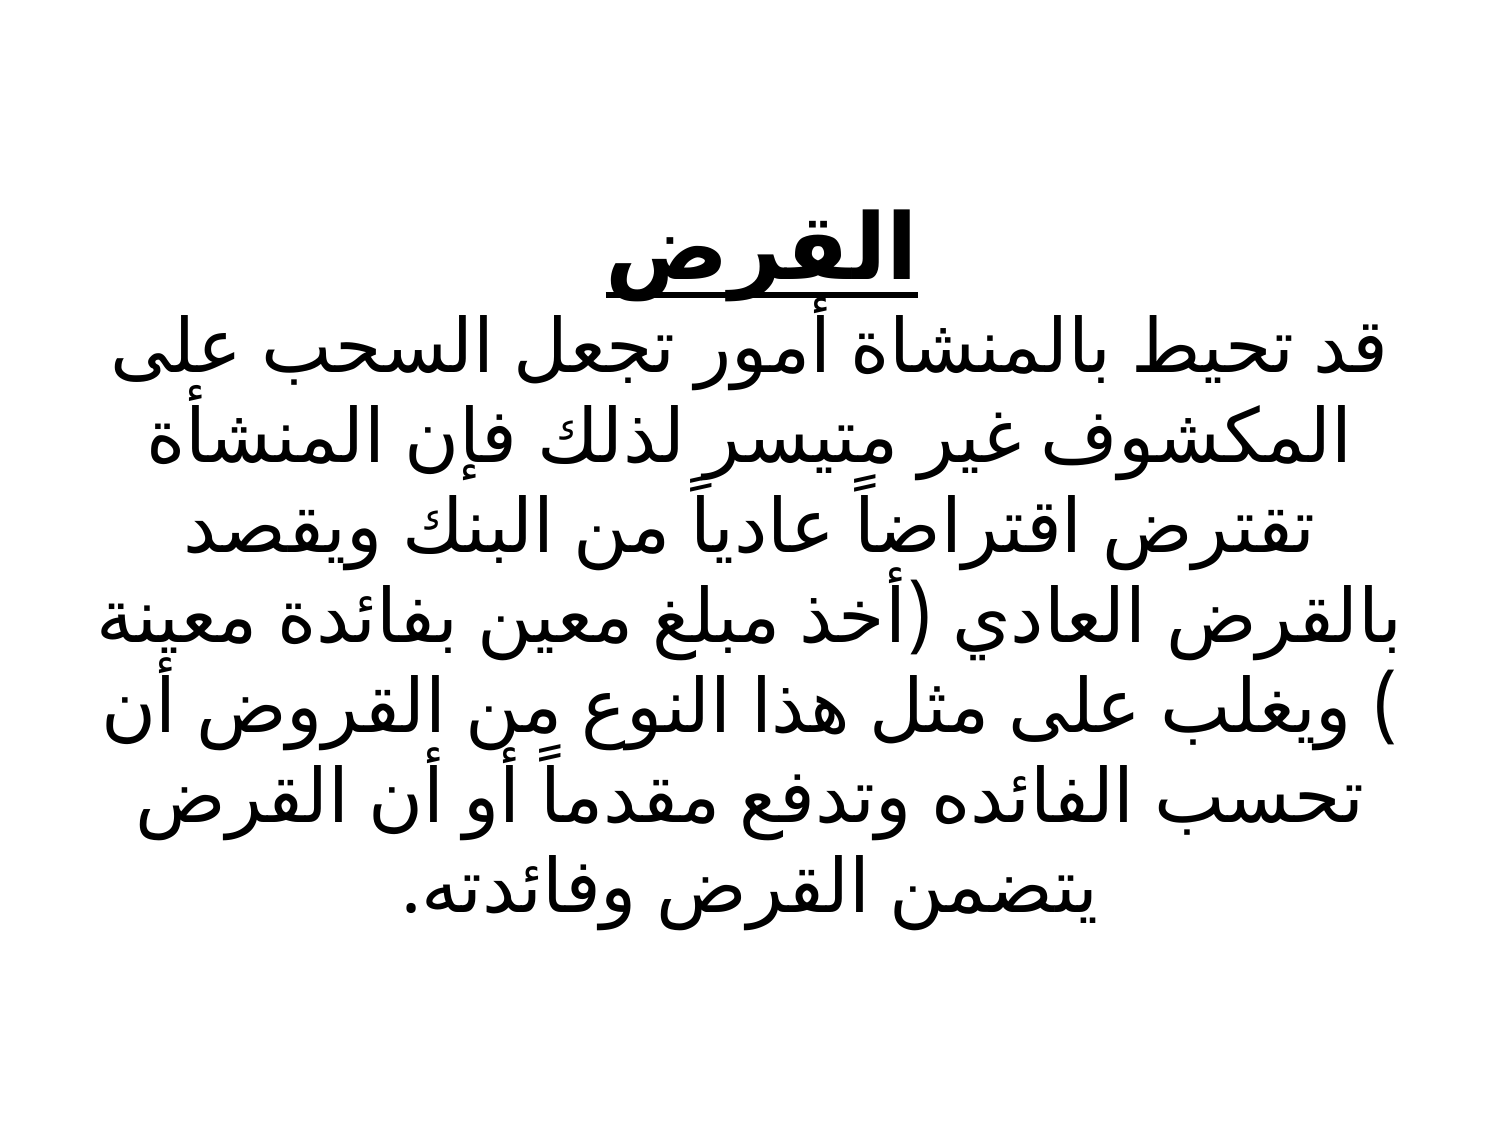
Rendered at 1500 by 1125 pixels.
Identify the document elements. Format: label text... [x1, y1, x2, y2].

title القرض قد تحيط بالمنشاة أمور تجعل السحب على المكشوف غير متيسر لذلك فإن المنشأة تقترض اقتراضاً عادياً من البنك ويقصد بالقرض العادي (أخذ مبلغ معين بفائدة معينة ) ويغلب على مثل هذا النوع من القروض أن تحسب الفائده وتدفع مقدماً أو أن القرض يتضمن القرض وفائدته. [75, 45, 1425, 1071]
